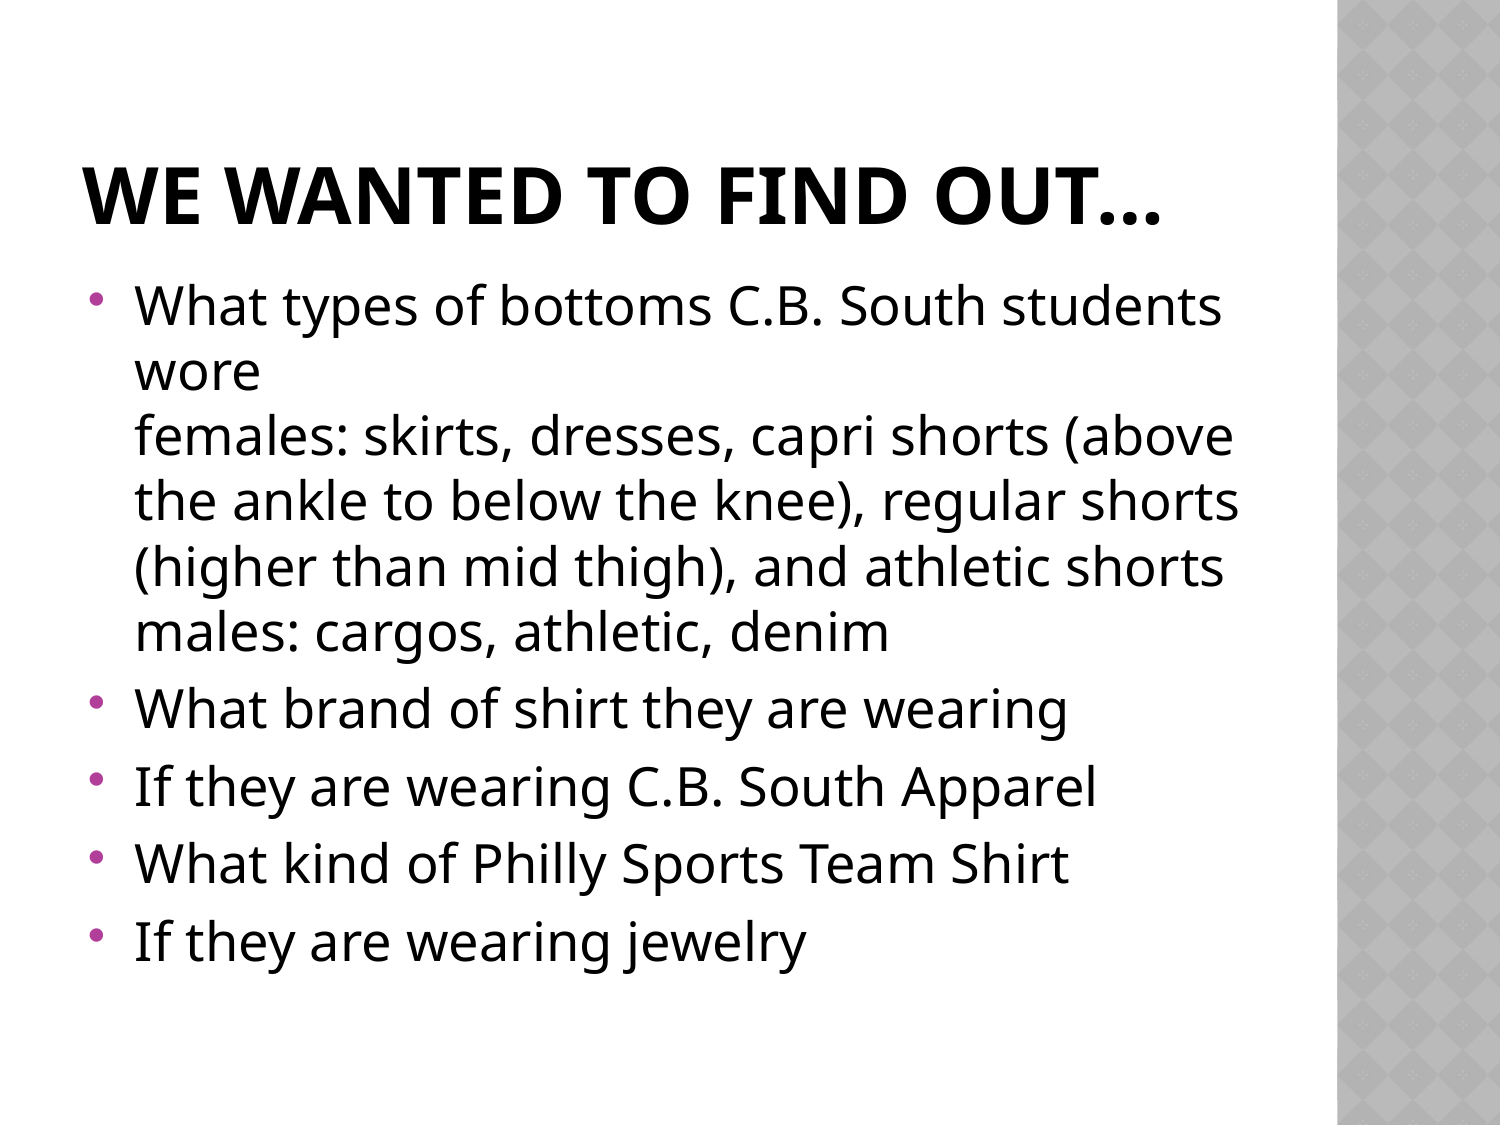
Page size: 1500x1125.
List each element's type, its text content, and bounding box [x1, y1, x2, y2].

title We Wanted to Find Out… [75, 52, 1263, 240]
list What types of bottoms C.B. South students wore females: skirts, dresses, capri shorts (above the ankle to below the knee), regular shorts (higher than mid thigh), and athletic shorts males: cargos, athletic, denim What brand of shirt they are wearing If they are wearing C.B. South Apparel What kind of Philly Sports Team Shirt If they are wearing jewelry [75, 264, 1263, 1059]
